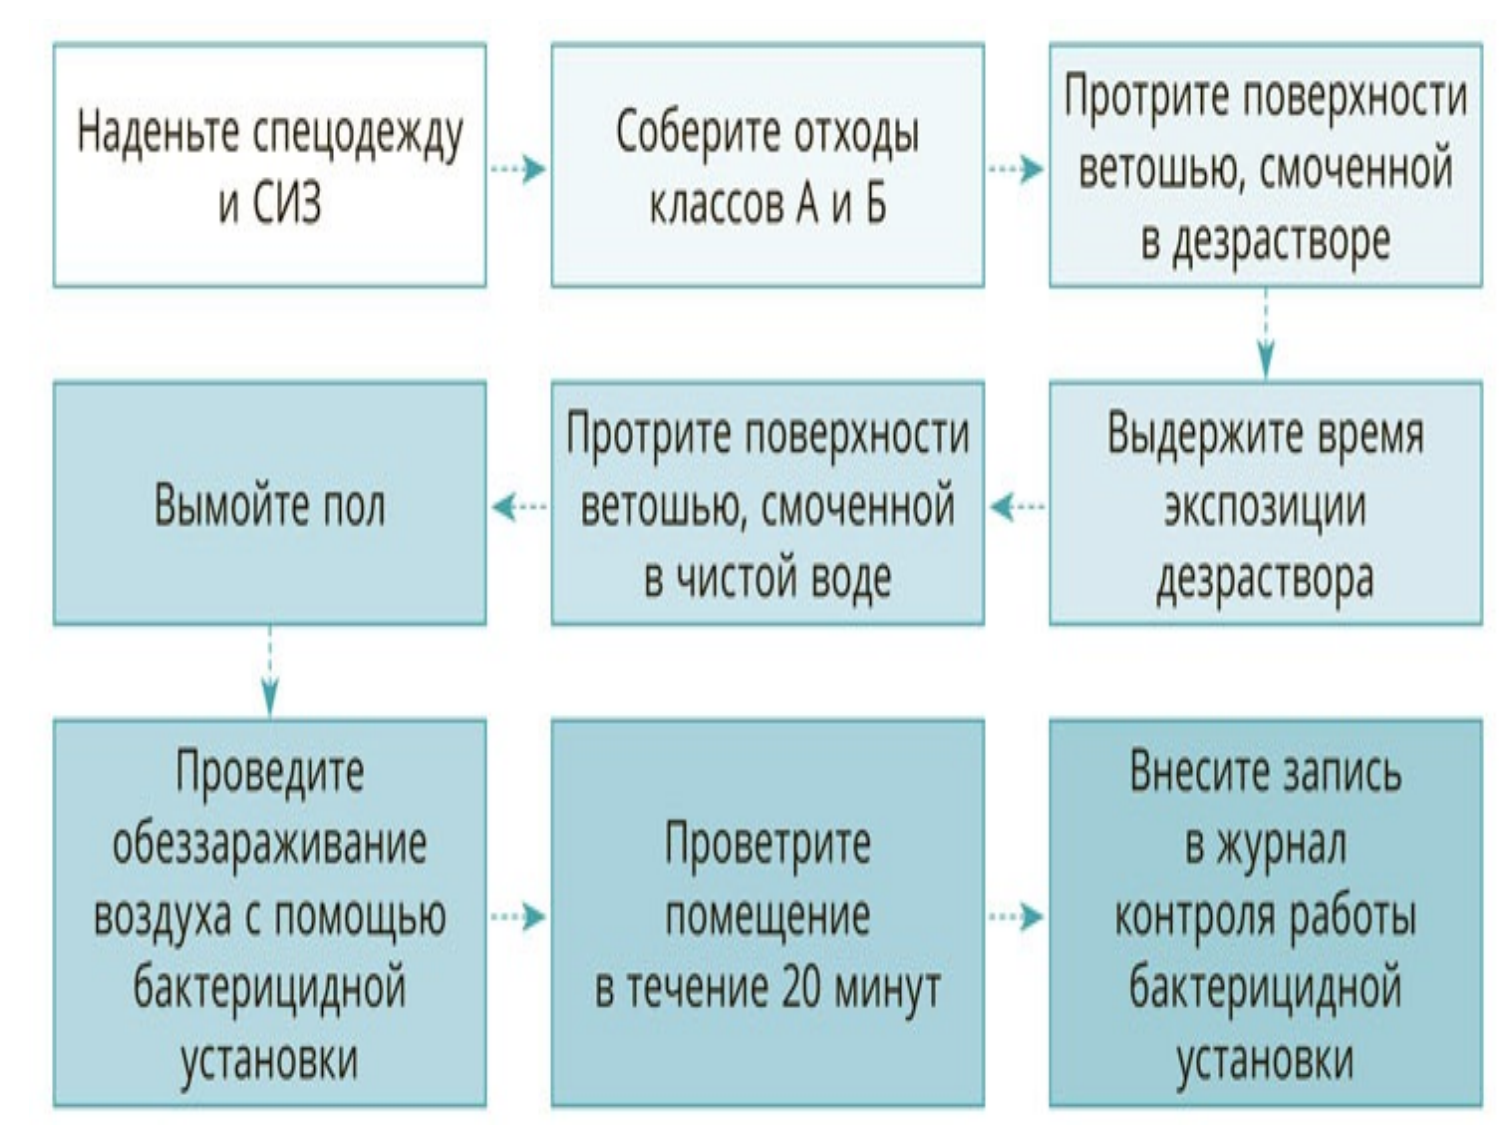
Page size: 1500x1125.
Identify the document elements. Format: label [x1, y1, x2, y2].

list [29, 18, 1500, 1125]
